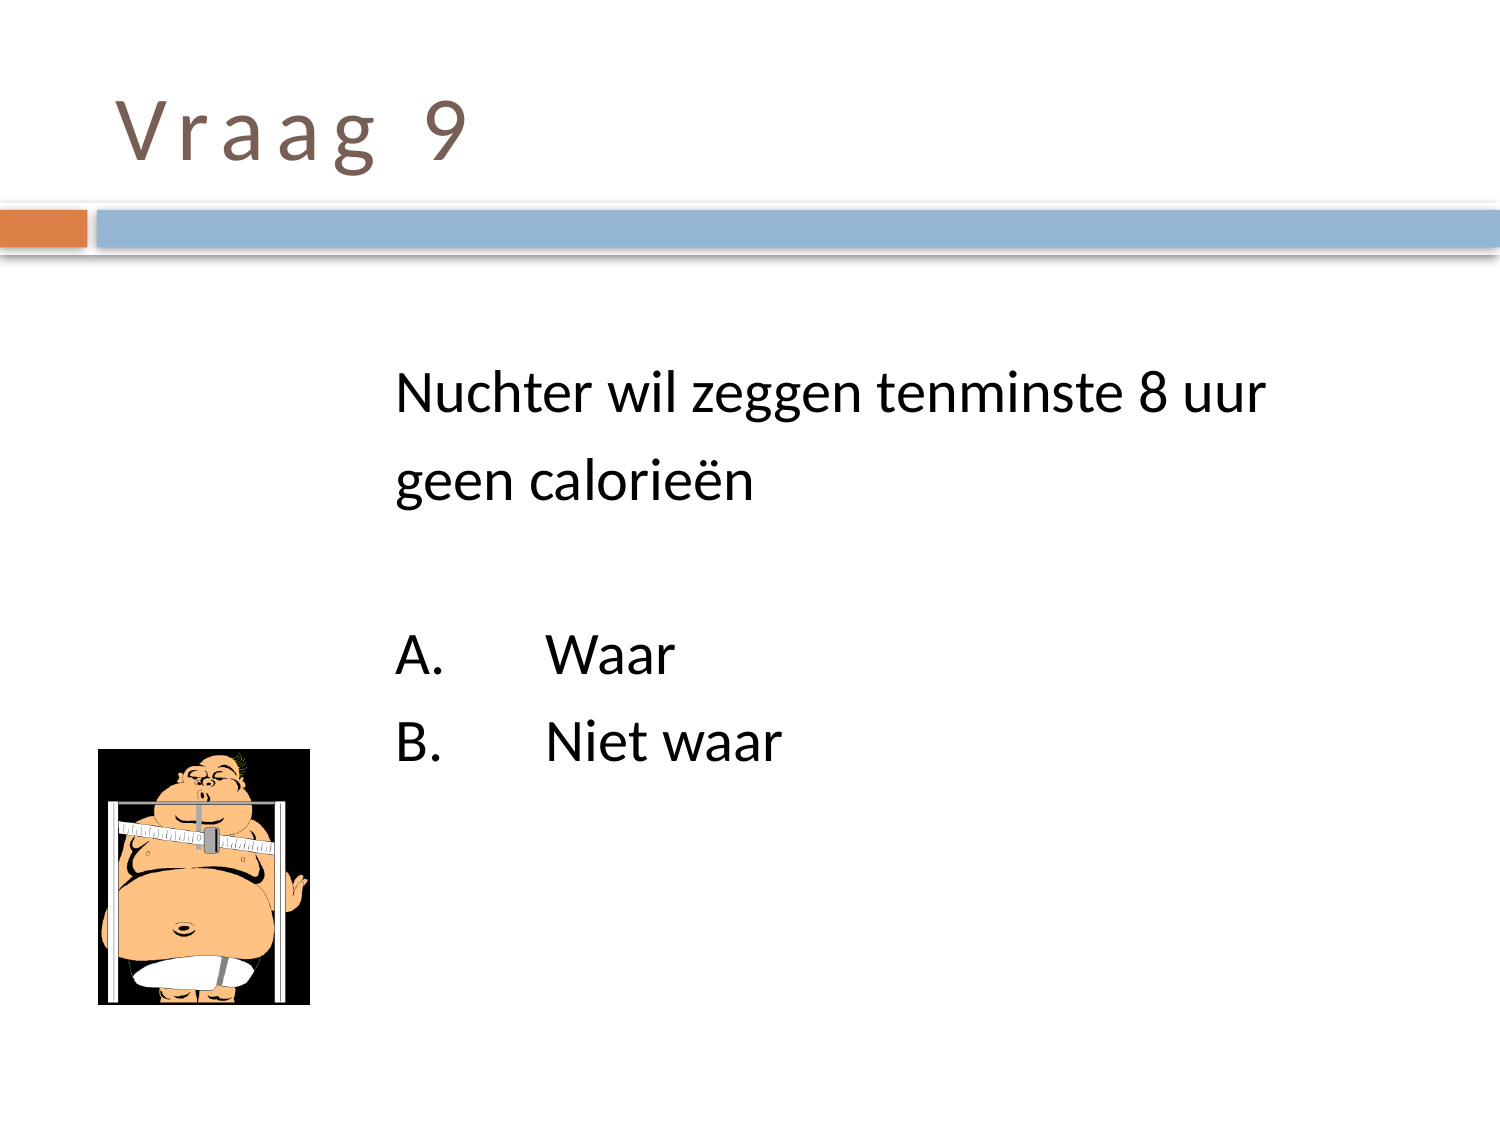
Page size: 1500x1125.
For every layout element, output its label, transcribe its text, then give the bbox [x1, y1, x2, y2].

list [98, 749, 311, 1006]
title Vraag 9 [100, 42, 1439, 206]
list Nuchter wil zeggen tenminste 8 uur geen calorieën A. Waar B. Niet waar [327, 257, 1430, 1009]
